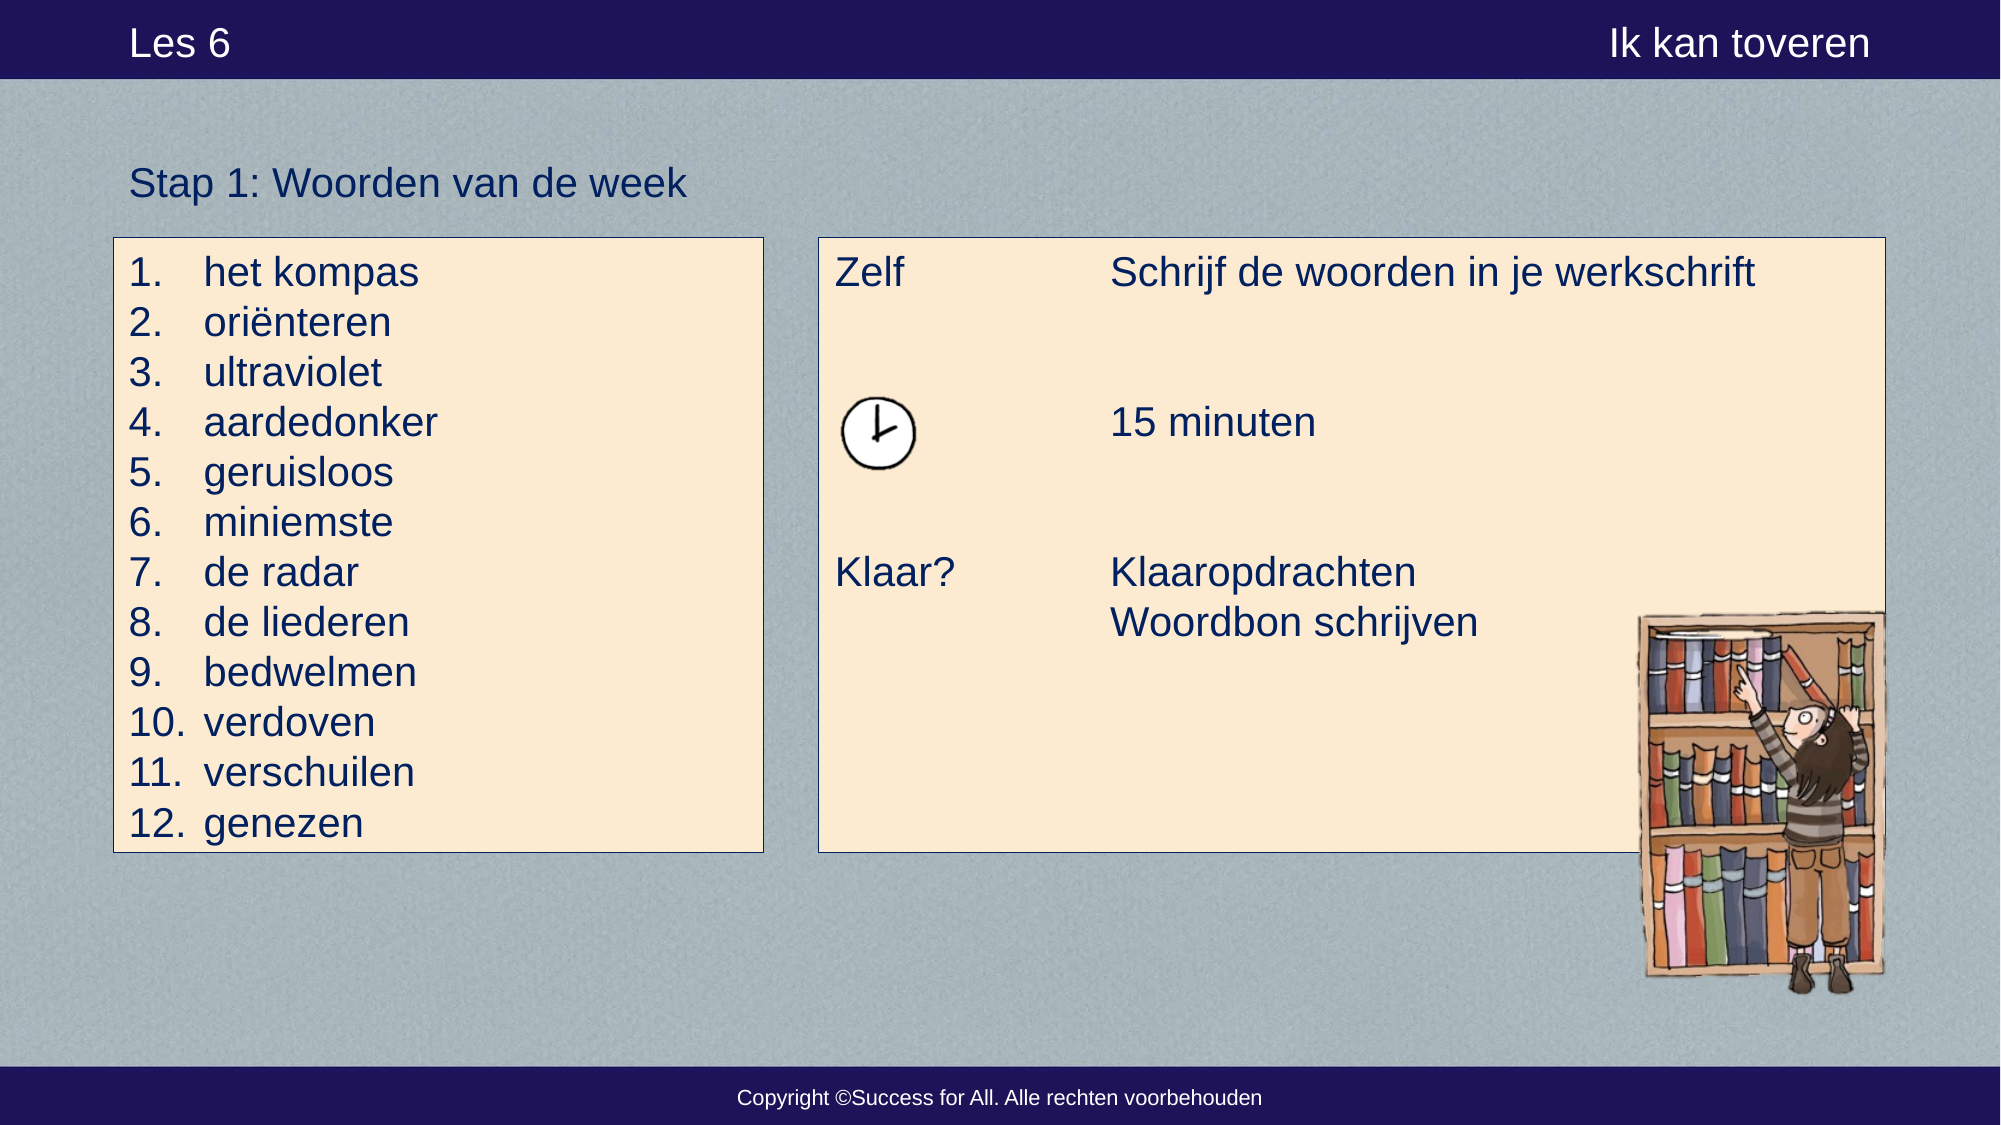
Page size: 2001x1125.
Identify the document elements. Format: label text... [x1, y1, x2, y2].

text_box Les 6 [114, 8, 354, 73]
text_box Ik kan toveren [999, 8, 1886, 73]
text_box Zelf Schrijf de woorden in je werkschrift 15 minuten Klaar? Klaaropdrachten Woordbon schrijven [818, 237, 1886, 853]
text_box Stap 1: Woorden van de week [113, 148, 1635, 214]
picture [0, 0, 2001, 1125]
text_box het kompas oriënteren ultraviolet aardedonker geruisloos miniemste de radar de liederen bedwelmen verdoven verschuilen genezen [113, 237, 764, 853]
text_box Copyright ©Success for All. Alle rechten voorbehouden [0, 1076, 2000, 1125]
